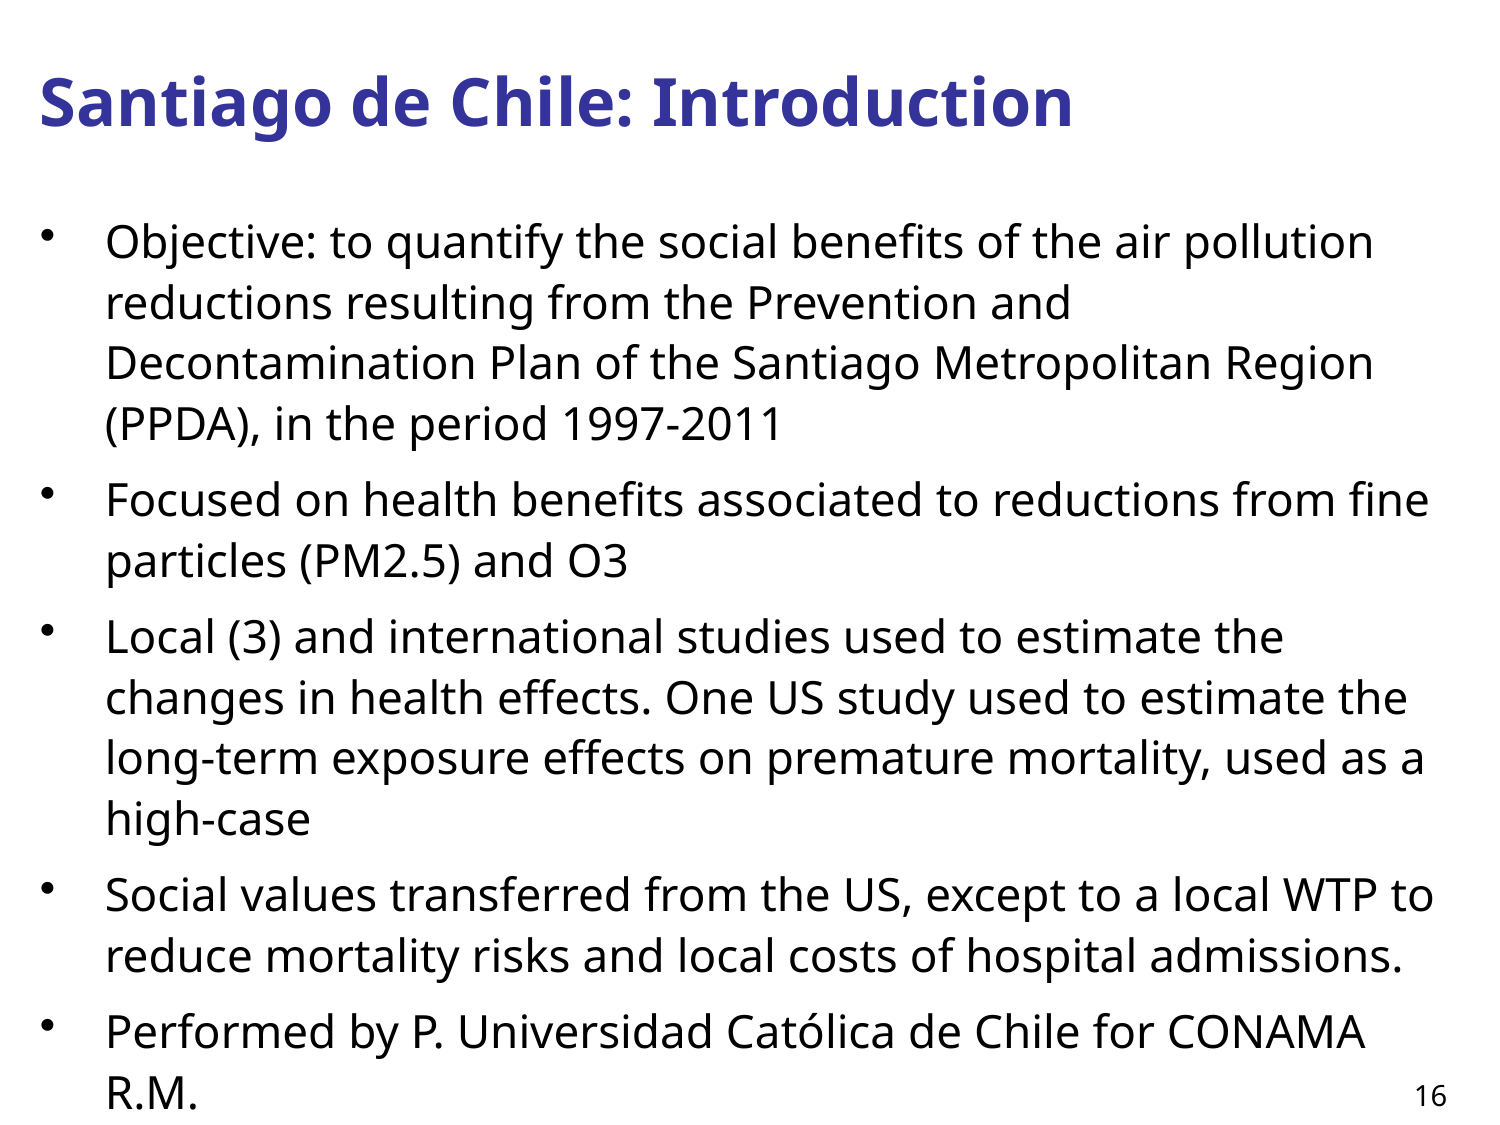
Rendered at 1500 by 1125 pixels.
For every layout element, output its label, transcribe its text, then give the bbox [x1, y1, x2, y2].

title Santiago de Chile: Introduction [24, 24, 1463, 176]
slide_number 16 [1149, 1101, 1463, 1125]
list Objective: to quantify the social benefits of the air pollution reductions resulting from the Prevention and Decontamination Plan of the Santiago Metropolitan Region (PPDA), in the period 1997-2011 Focused on health benefits associated to reductions from fine particles (PM2.5) and O3 Local (3) and international studies used to estimate the changes in health effects. One US study used to estimate the long-term exposure effects on premature mortality, used as a high-case Social values transferred from the US, except to a local WTP to reduce mortality risks and local costs of hospital admissions. Performed by P. Universidad Católica de Chile for CONAMA R.M. [24, 199, 1463, 1101]
